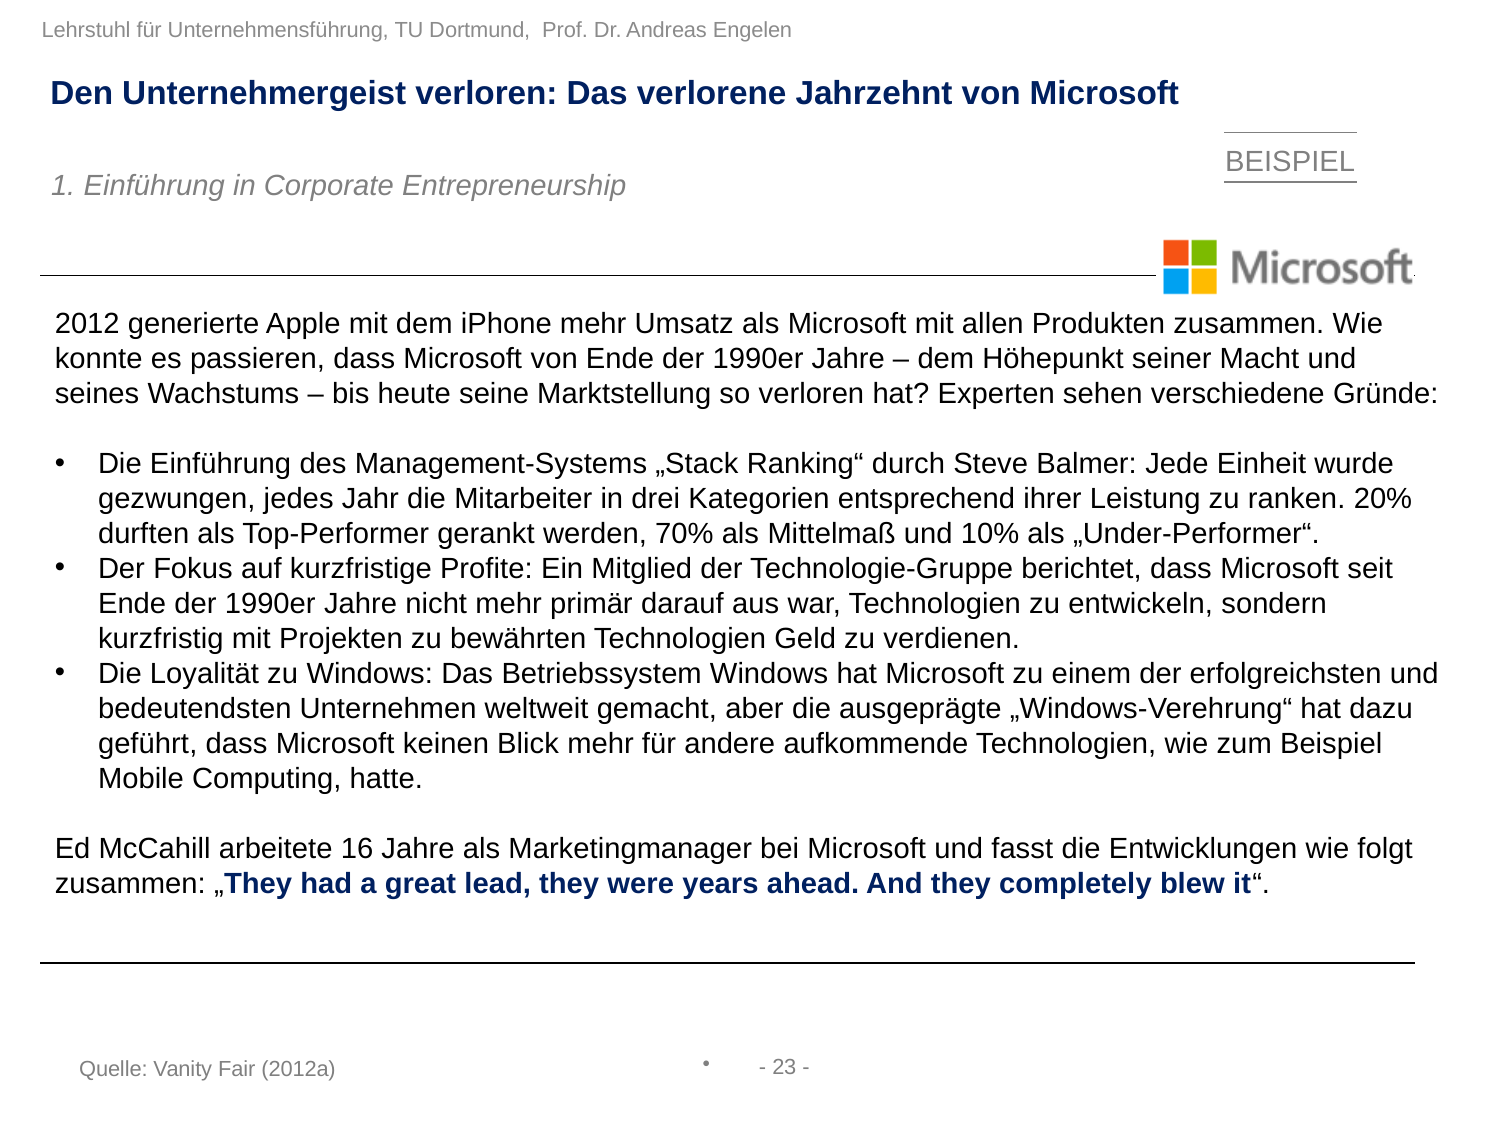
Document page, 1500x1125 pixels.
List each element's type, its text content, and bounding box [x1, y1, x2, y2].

text_box BEISPIEL [1210, 134, 1371, 185]
text_box 1. Einführung in Corporate Entrepreneurship [36, 159, 643, 209]
slide_number - 23 - [599, 1045, 913, 1093]
text_box Den Unternehmergeist verloren: Das verlorene Jahrzehnt von Microsoft [35, 63, 1403, 119]
text_box Quelle: Vanity Fair (2012a) [64, 1046, 352, 1088]
picture [1155, 234, 1415, 300]
text_box 2012 generierte Apple mit dem iPhone mehr Umsatz als Microsoft mit allen Produkten zusammen. Wie konnte es passieren, dass Microsoft von Ende der 1990er Jahre – dem Höhepunkt seiner Macht und seines Wachstums – bis heute seine Marktstellung so verloren hat? Experten sehen verschiedene Gründe: Die Einführung des Management-Systems „Stack Ranking“ durch Steve Balmer: Jede Einheit wurde gezwungen, jedes Jahr die Mitarbeiter in drei Kategorien entsprechend ihrer Leistung zu ranken. 20% durften als Top-Performer gerankt werden, 70% als Mittelmaß und 10% als „Under-Performer“. Der Fokus auf kurzfristige Profite: Ein Mitglied der Technologie-Gruppe berichtet, dass Microsoft seit Ende der 1990er Jahre nicht mehr primär darauf aus war, Technologien zu entwickeln, sondern kurzfristig mit Projekten zu bewährten Technologien Geld zu verdienen. Die Loyalität zu Windows: Das Betriebssystem Windows hat Microsoft zu einem der erfolgreichsten und bedeutendsten Unternehmen weltweit gemacht, aber die ausgeprägte „Windows-Verehrung“ hat dazu geführt, dass Microsoft keinen Blick mehr für andere aufkommende Technologien, wie zum Beispiel Mobile Computing, hatte. Ed McCahill arbeitete 16 Jahre als Marketingmanager bei Microsoft und fasst die Entwicklungen wie folgt zusammen: „They had a great lead, they were years ahead. And they completely blew it“. [40, 297, 1465, 907]
